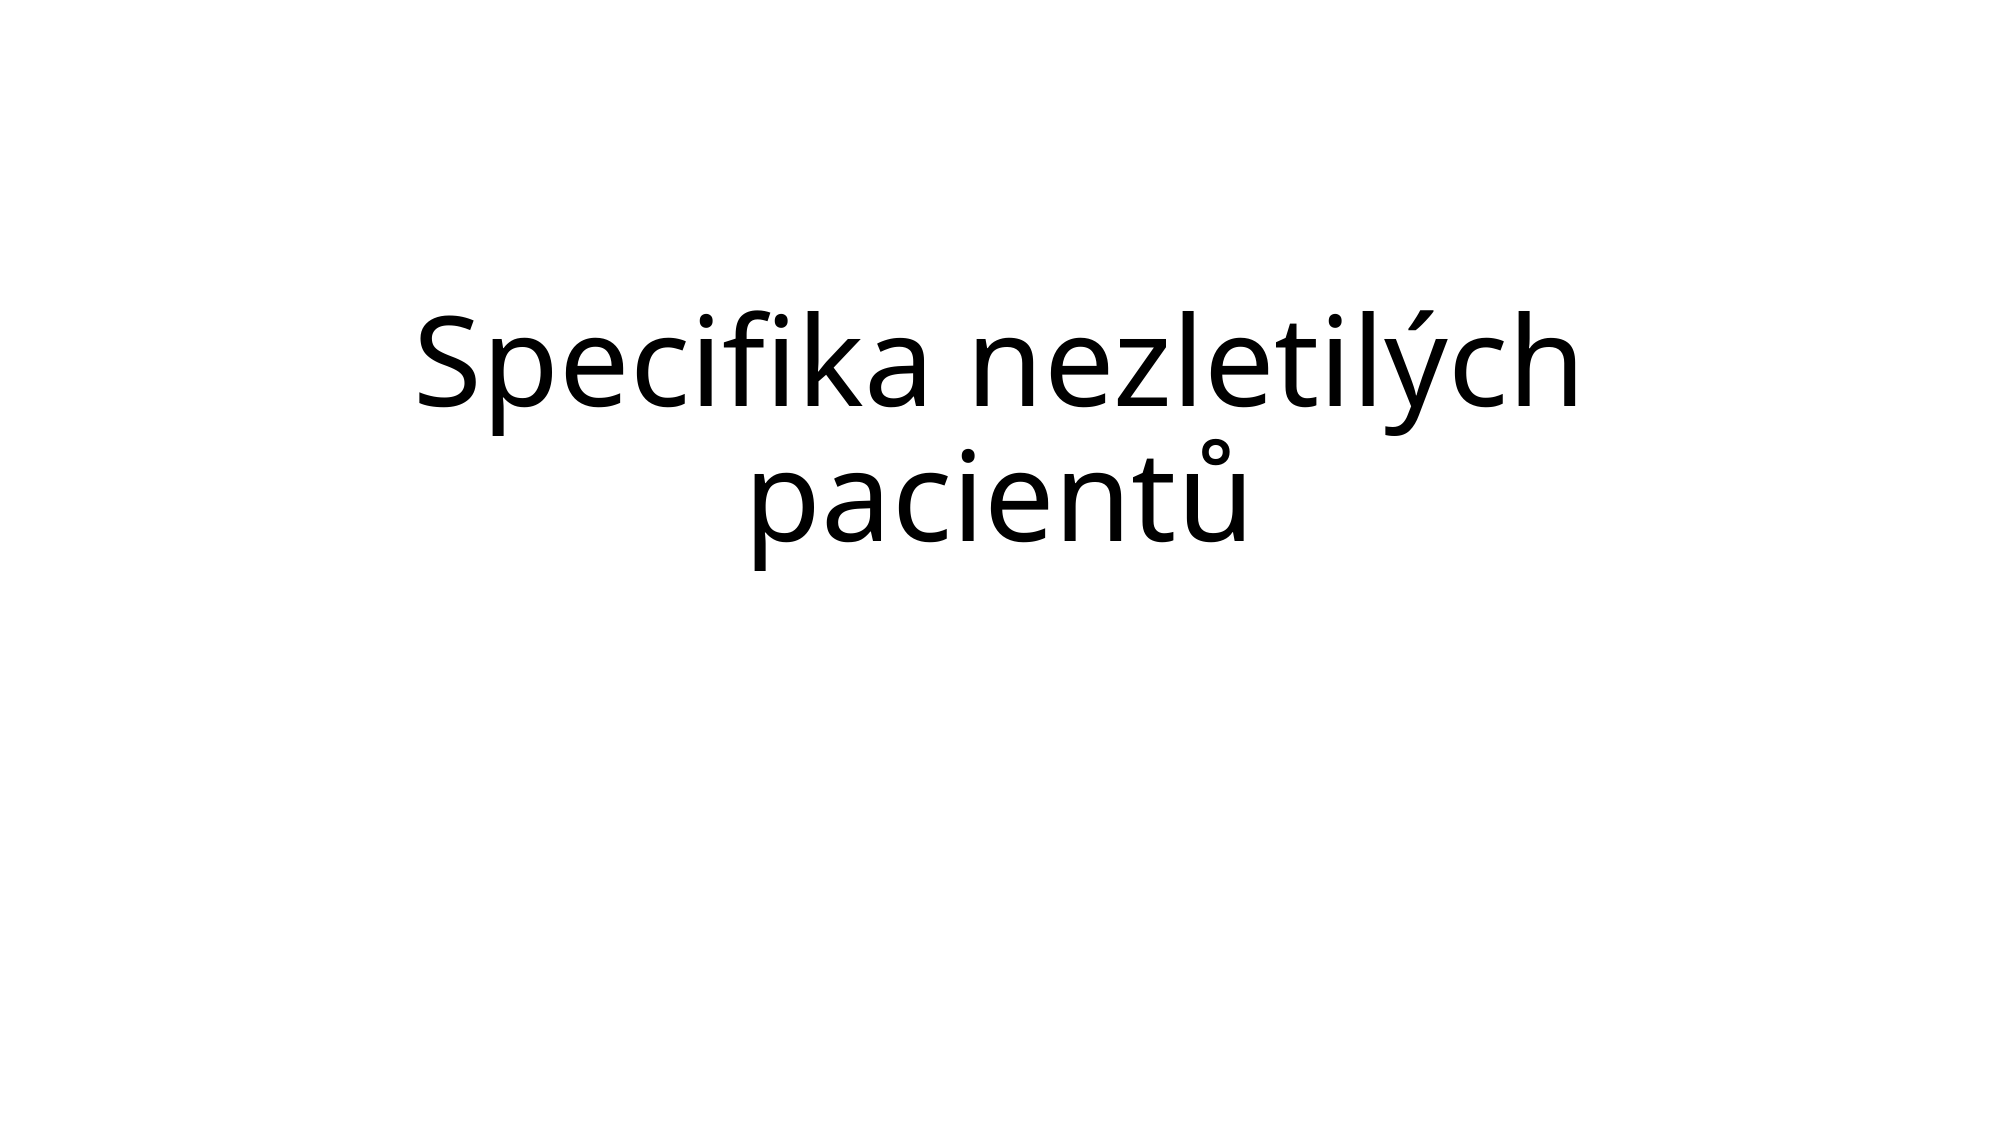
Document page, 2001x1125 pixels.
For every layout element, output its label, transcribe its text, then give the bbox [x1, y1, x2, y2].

title Specifika nezletilých pacientů [249, 184, 1750, 576]
